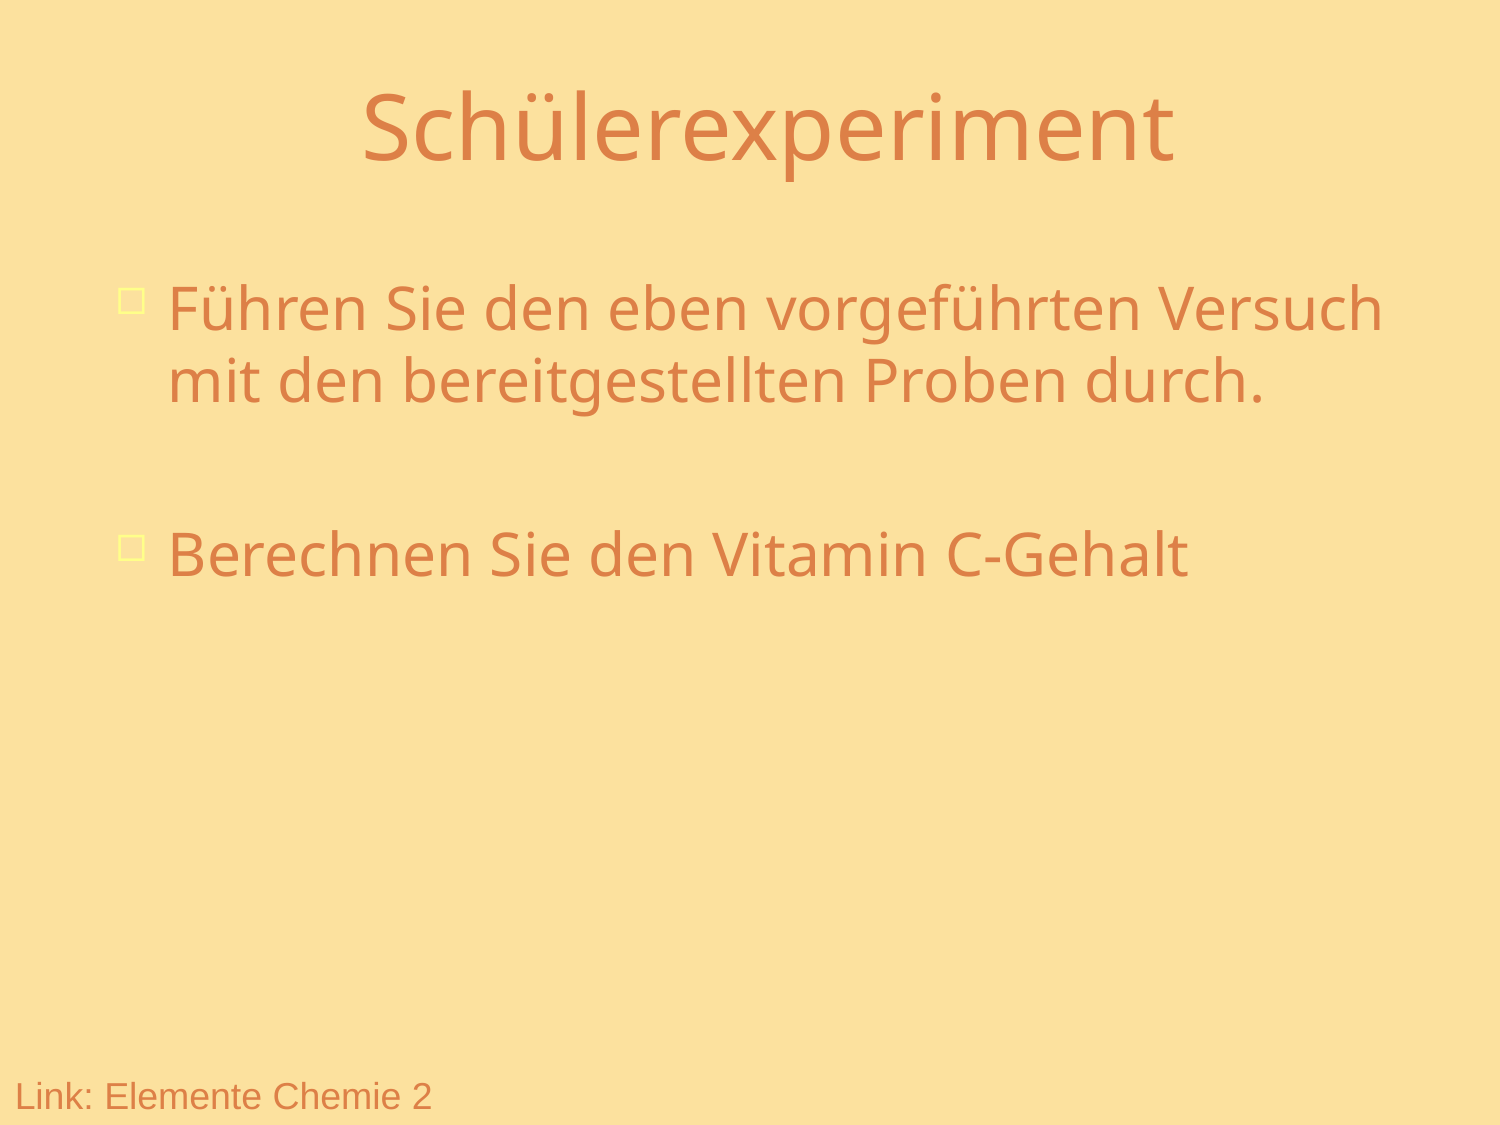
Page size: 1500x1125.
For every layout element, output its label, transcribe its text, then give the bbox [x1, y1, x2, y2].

title Schülerexperiment [100, 42, 1438, 206]
text_box Link: Elemente Chemie 2 [0, 1064, 1500, 1125]
list Führen Sie den eben vorgeführten Versuch mit den bereitgestellten Proben durch. Berechnen Sie den Vitamin C-Gehalt [100, 262, 1439, 1001]
